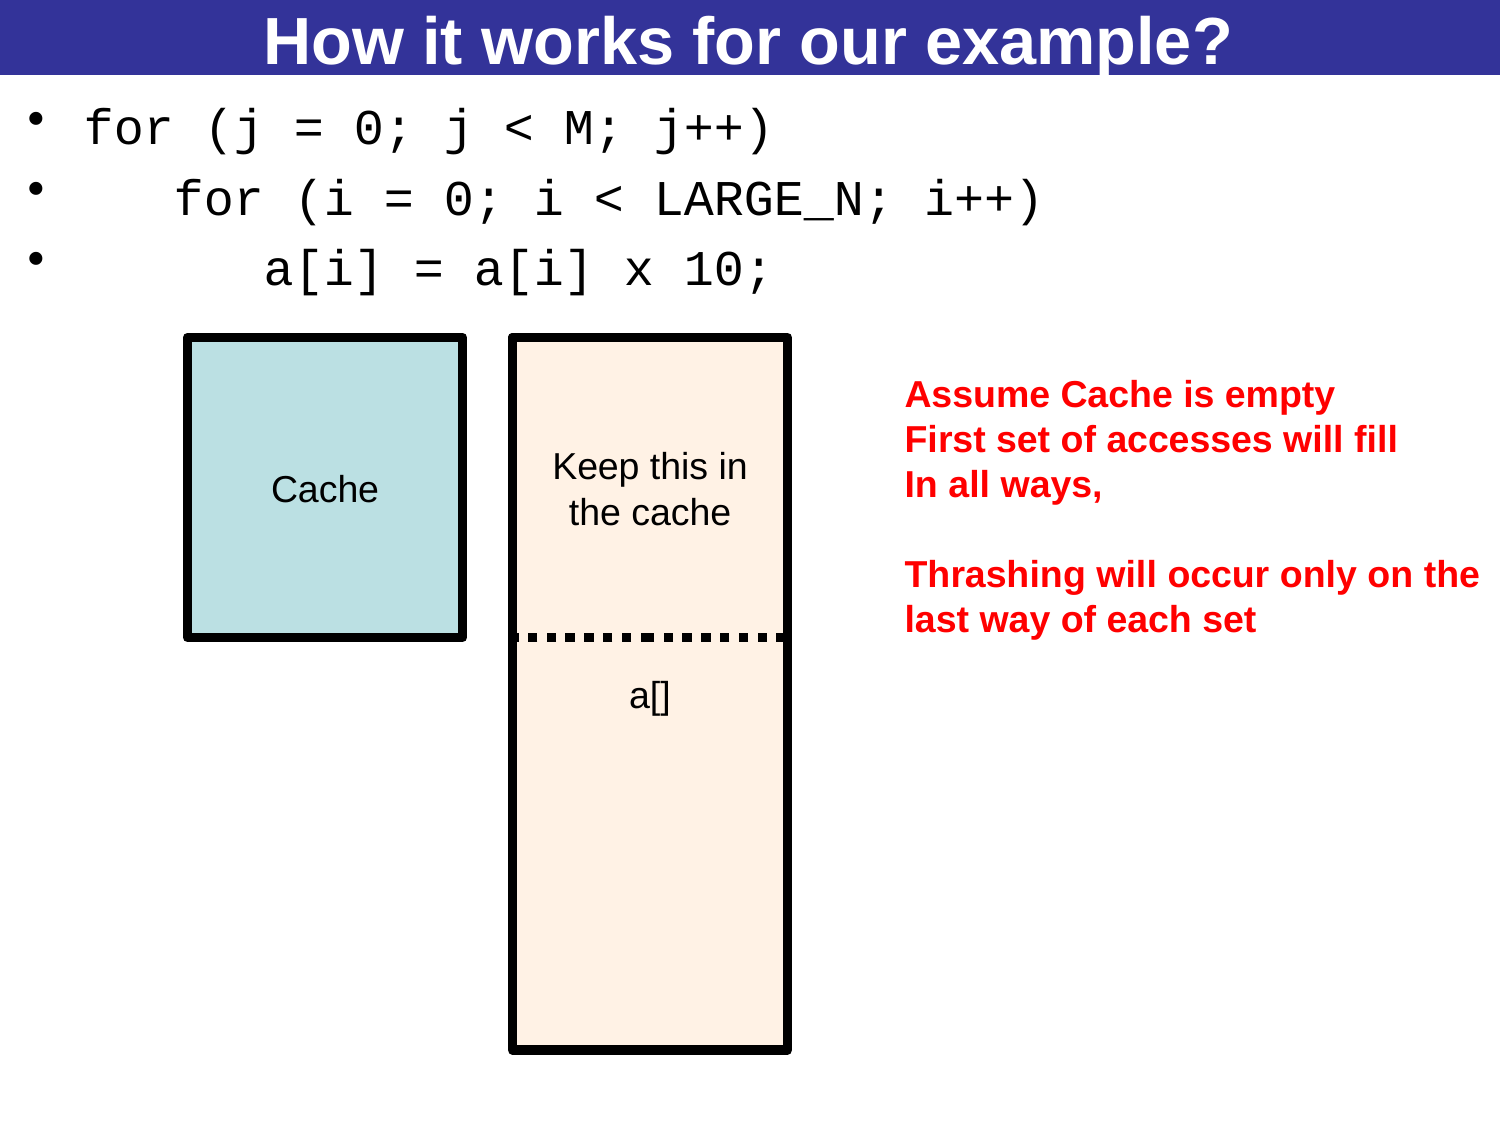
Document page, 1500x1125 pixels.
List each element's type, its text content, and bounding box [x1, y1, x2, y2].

title How it works for our example? [0, 0, 1500, 75]
text_box a[] [512, 638, 788, 1050]
text_box Assume Cache is empty First set of accesses will fill In all ways, Thrashing will occur only on the last way of each set [889, 362, 1496, 648]
text_box Keep this in the cache [512, 337, 788, 638]
list for (j = 0; j < M; j++) for (i = 0; i < LARGE_N; i++) a[i] = a[i] x 10; [12, 87, 1488, 1088]
text_box Cache [187, 337, 463, 638]
